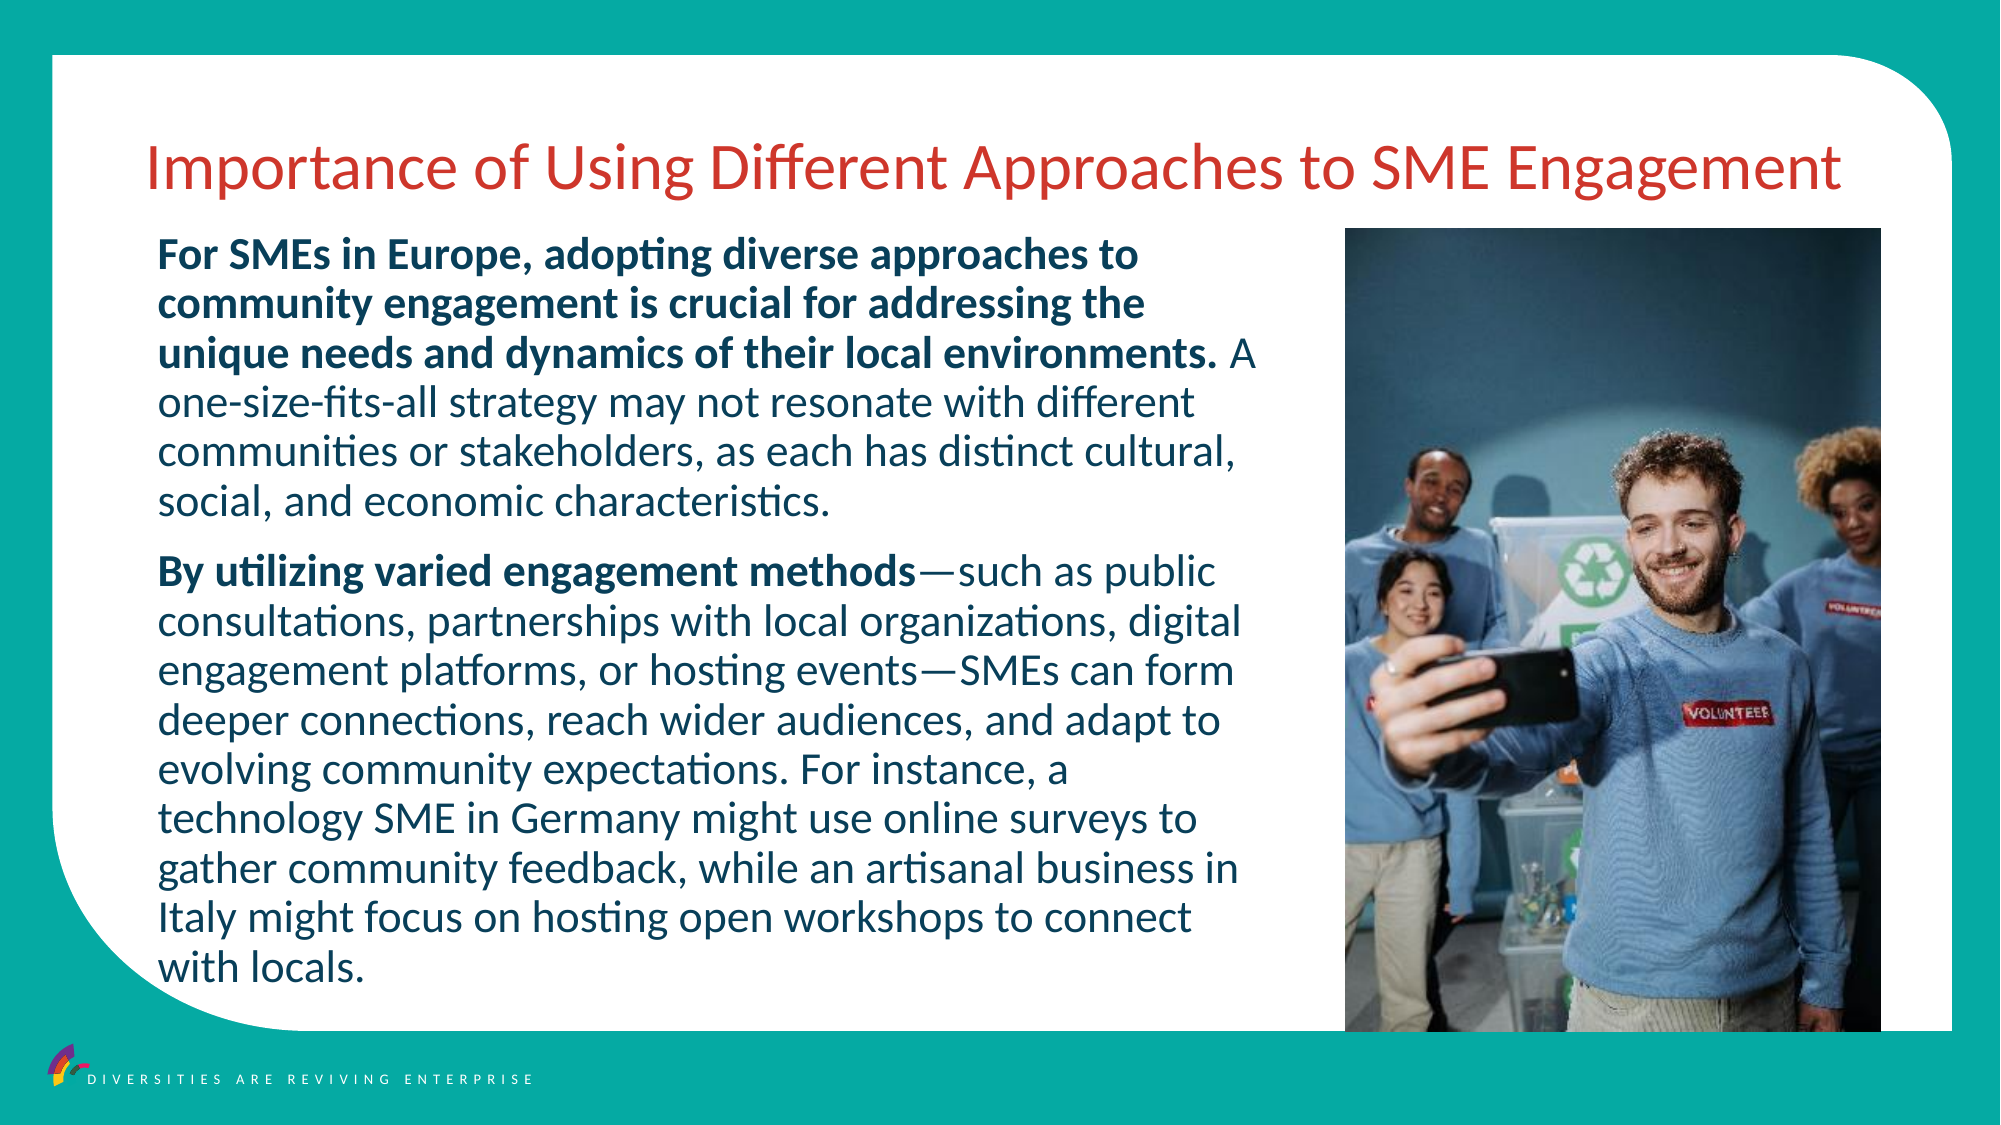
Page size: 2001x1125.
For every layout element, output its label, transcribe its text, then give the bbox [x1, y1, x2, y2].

list Importance of Using Different Approaches to SME Engagement [130, 124, 1869, 257]
picture [1345, 228, 1881, 1032]
list For SMEs in Europe, adopting diverse approaches to community engagement is crucial for addressing the unique needs and dynamics of their local environments. A one-size-fits-all strategy may not resonate with different communities or stakeholders, as each has distinct cultural, social, and economic characteristics. By utilizing varied engagement methods—such as public consultations, partnerships with local organizations, digital engagement platforms, or hosting events—SMEs can form deeper connections, reach wider audiences, and adapt to evolving community expectations. For instance, a technology SME in Germany might use online surveys to gather community feedback, while an artisanal business in Italy might focus on hosting open workshops to connect with locals. [142, 257, 1298, 854]
